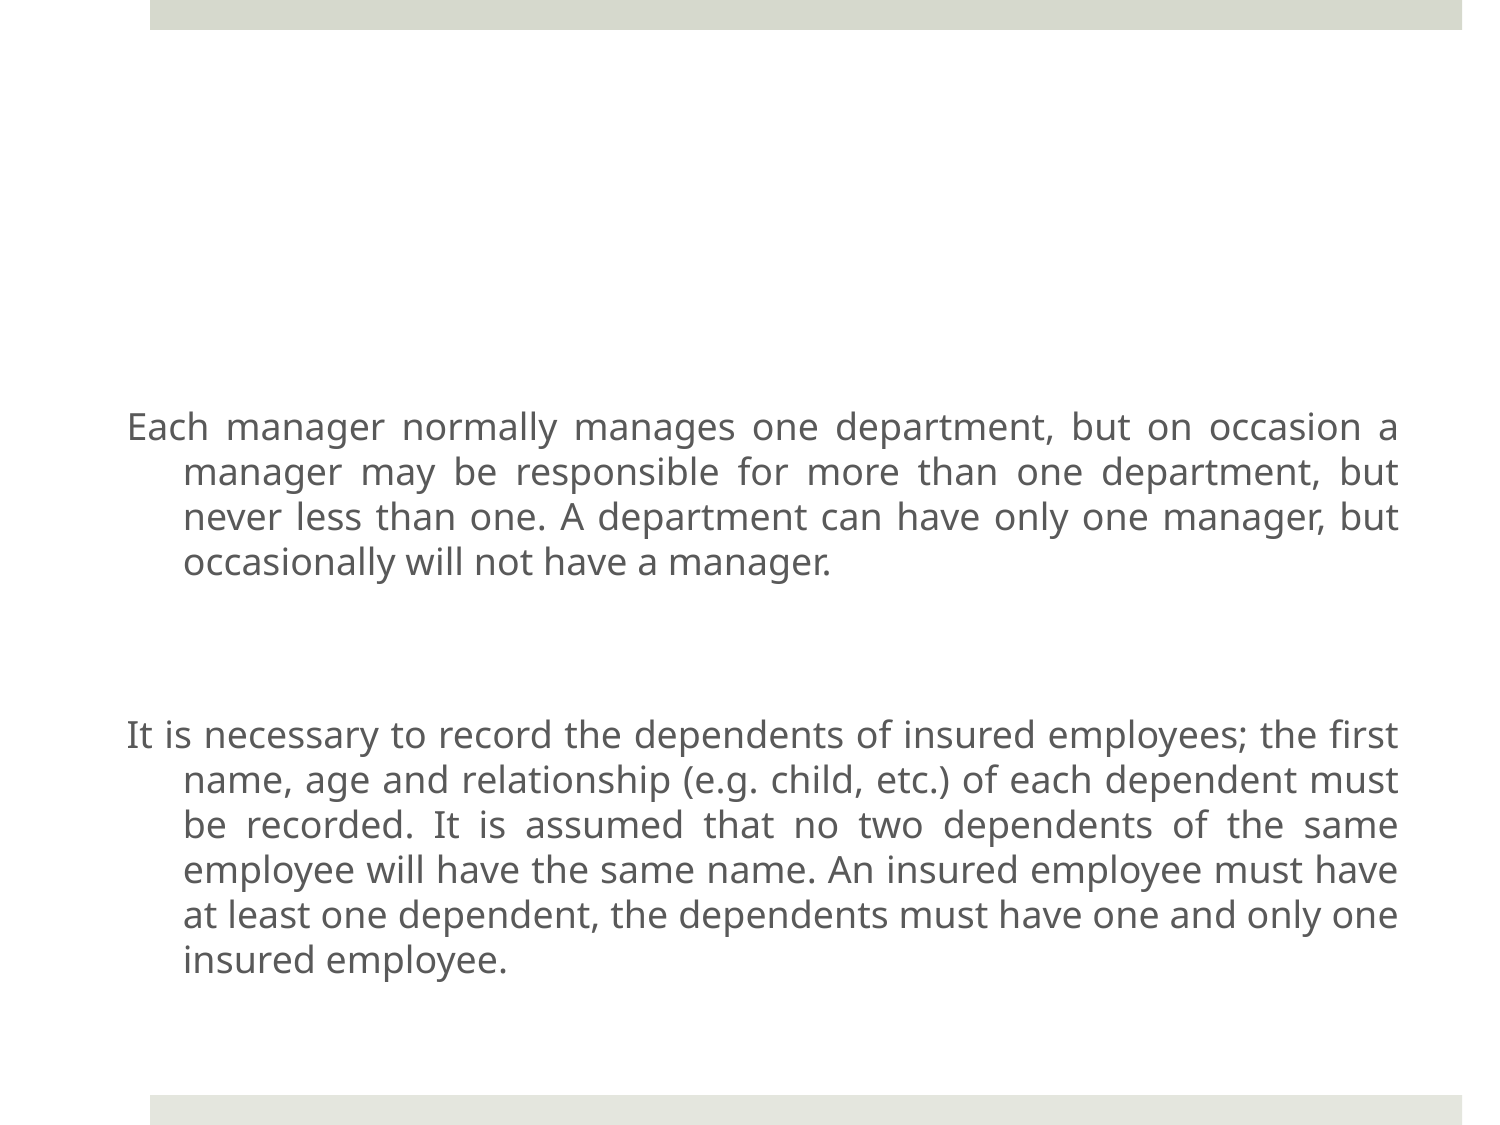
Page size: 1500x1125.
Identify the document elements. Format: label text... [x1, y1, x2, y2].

list Each manager normally manages one department, but on occasion a manager may be responsible for more than one department, but never less than one. A department can have only one manager, but occasionally will not have a manager. It is necessary to record the dependents of insured employees; the first name, age and relationship (e.g. child, etc.) of each dependent must be recorded. It is assumed that no two dependents of the same employee will have the same name. An insured employee must have at least one dependent, the dependents must have one and only one insured employee. [111, 395, 1416, 998]
